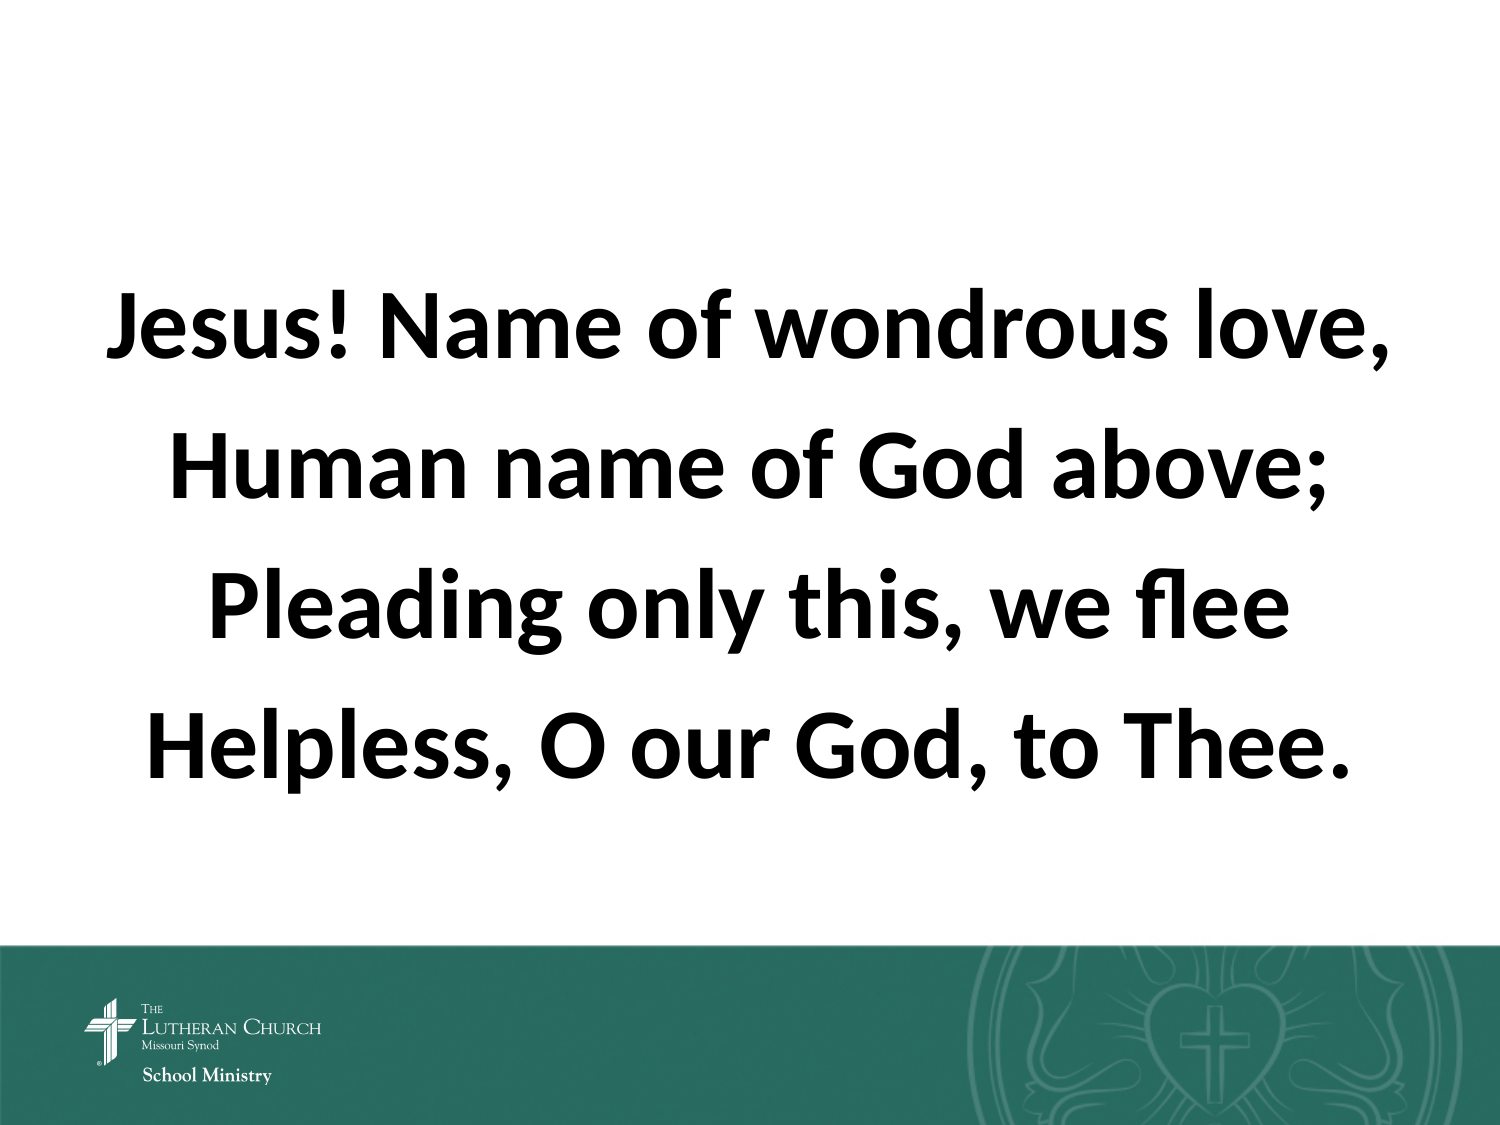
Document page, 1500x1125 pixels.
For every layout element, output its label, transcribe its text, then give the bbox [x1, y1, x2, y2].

picture [0, 0, 1500, 1125]
list Jesus! Name of wondrous love, Human name of God above; Pleading only this, we flee Helpless, O our God, to Thee. [73, 111, 1428, 975]
